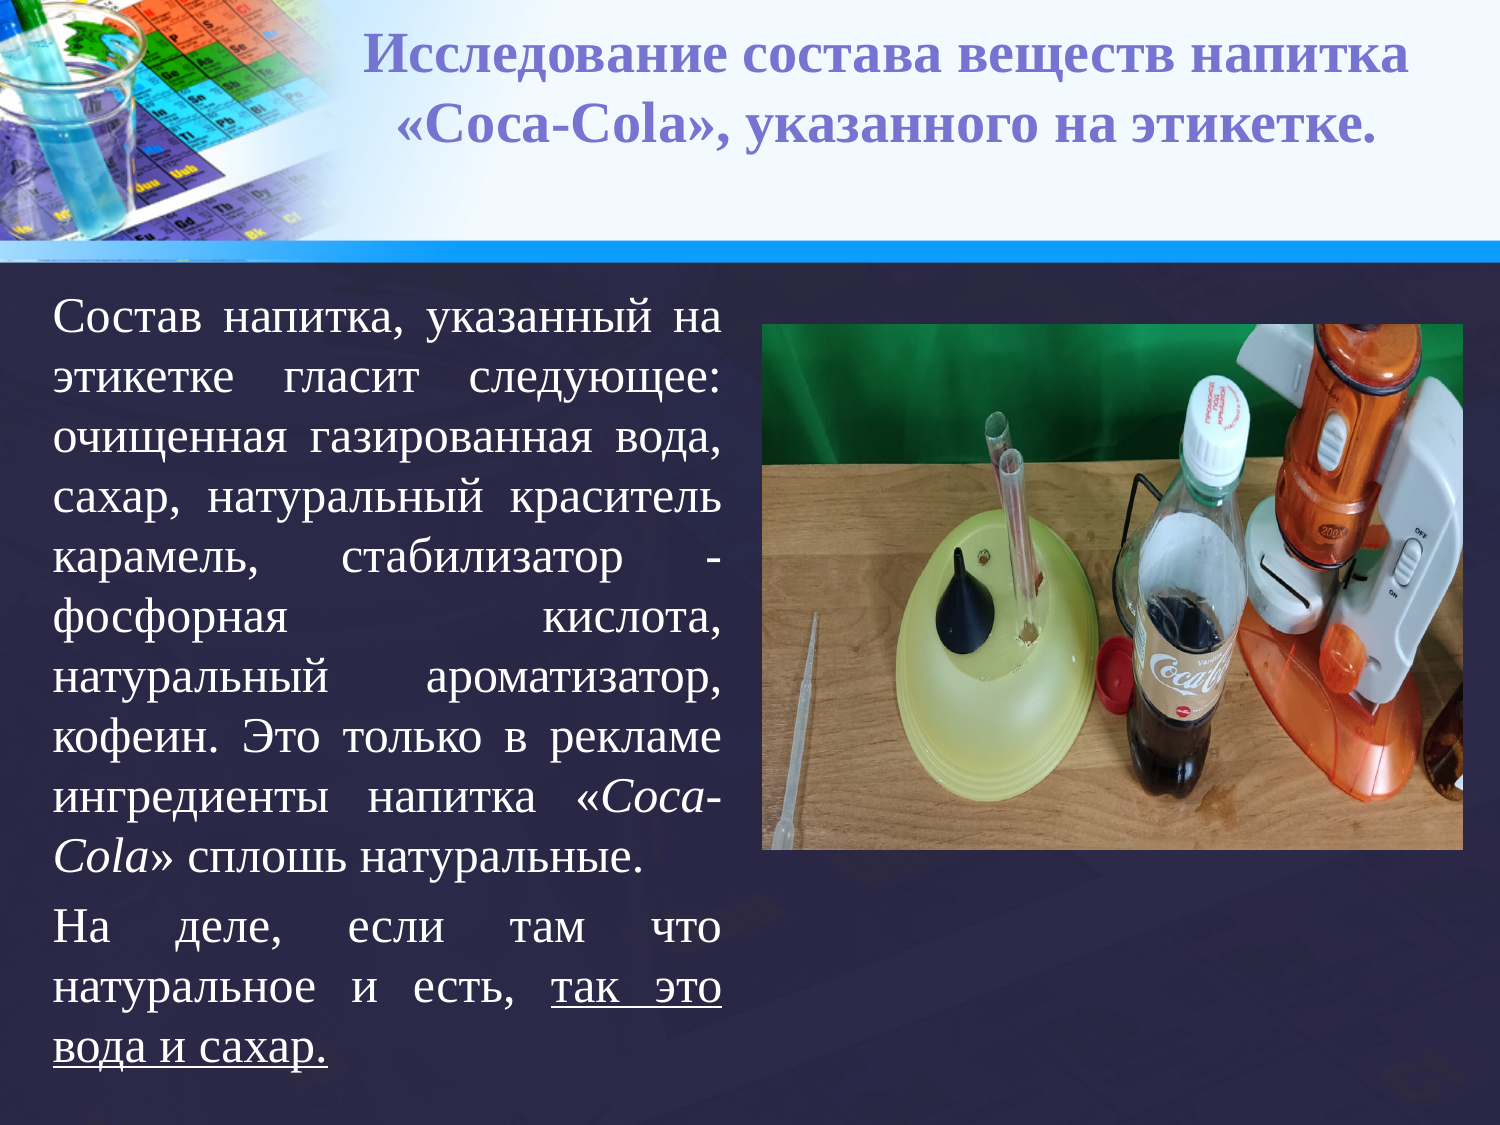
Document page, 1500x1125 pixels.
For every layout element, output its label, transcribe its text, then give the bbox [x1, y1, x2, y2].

picture [0, 0, 1500, 1125]
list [762, 324, 1463, 851]
list Состав напитка, указанный на этикетке гласит следующее: очищенная газированная вода, сахар, натуральный краситель карамель, стабилизатор - фосфорная кислота, натуральный ароматизатор, кофеин. Это только в рекламе ингредиенты напитка «Coca-Cola» сплошь натуральные. На деле, если там что натуральное и есть, так это вода и сахар. [37, 274, 738, 1013]
title Исследование состава веществ напитка «Coca-Cola», указанного на этикетке. [317, 24, 1456, 213]
